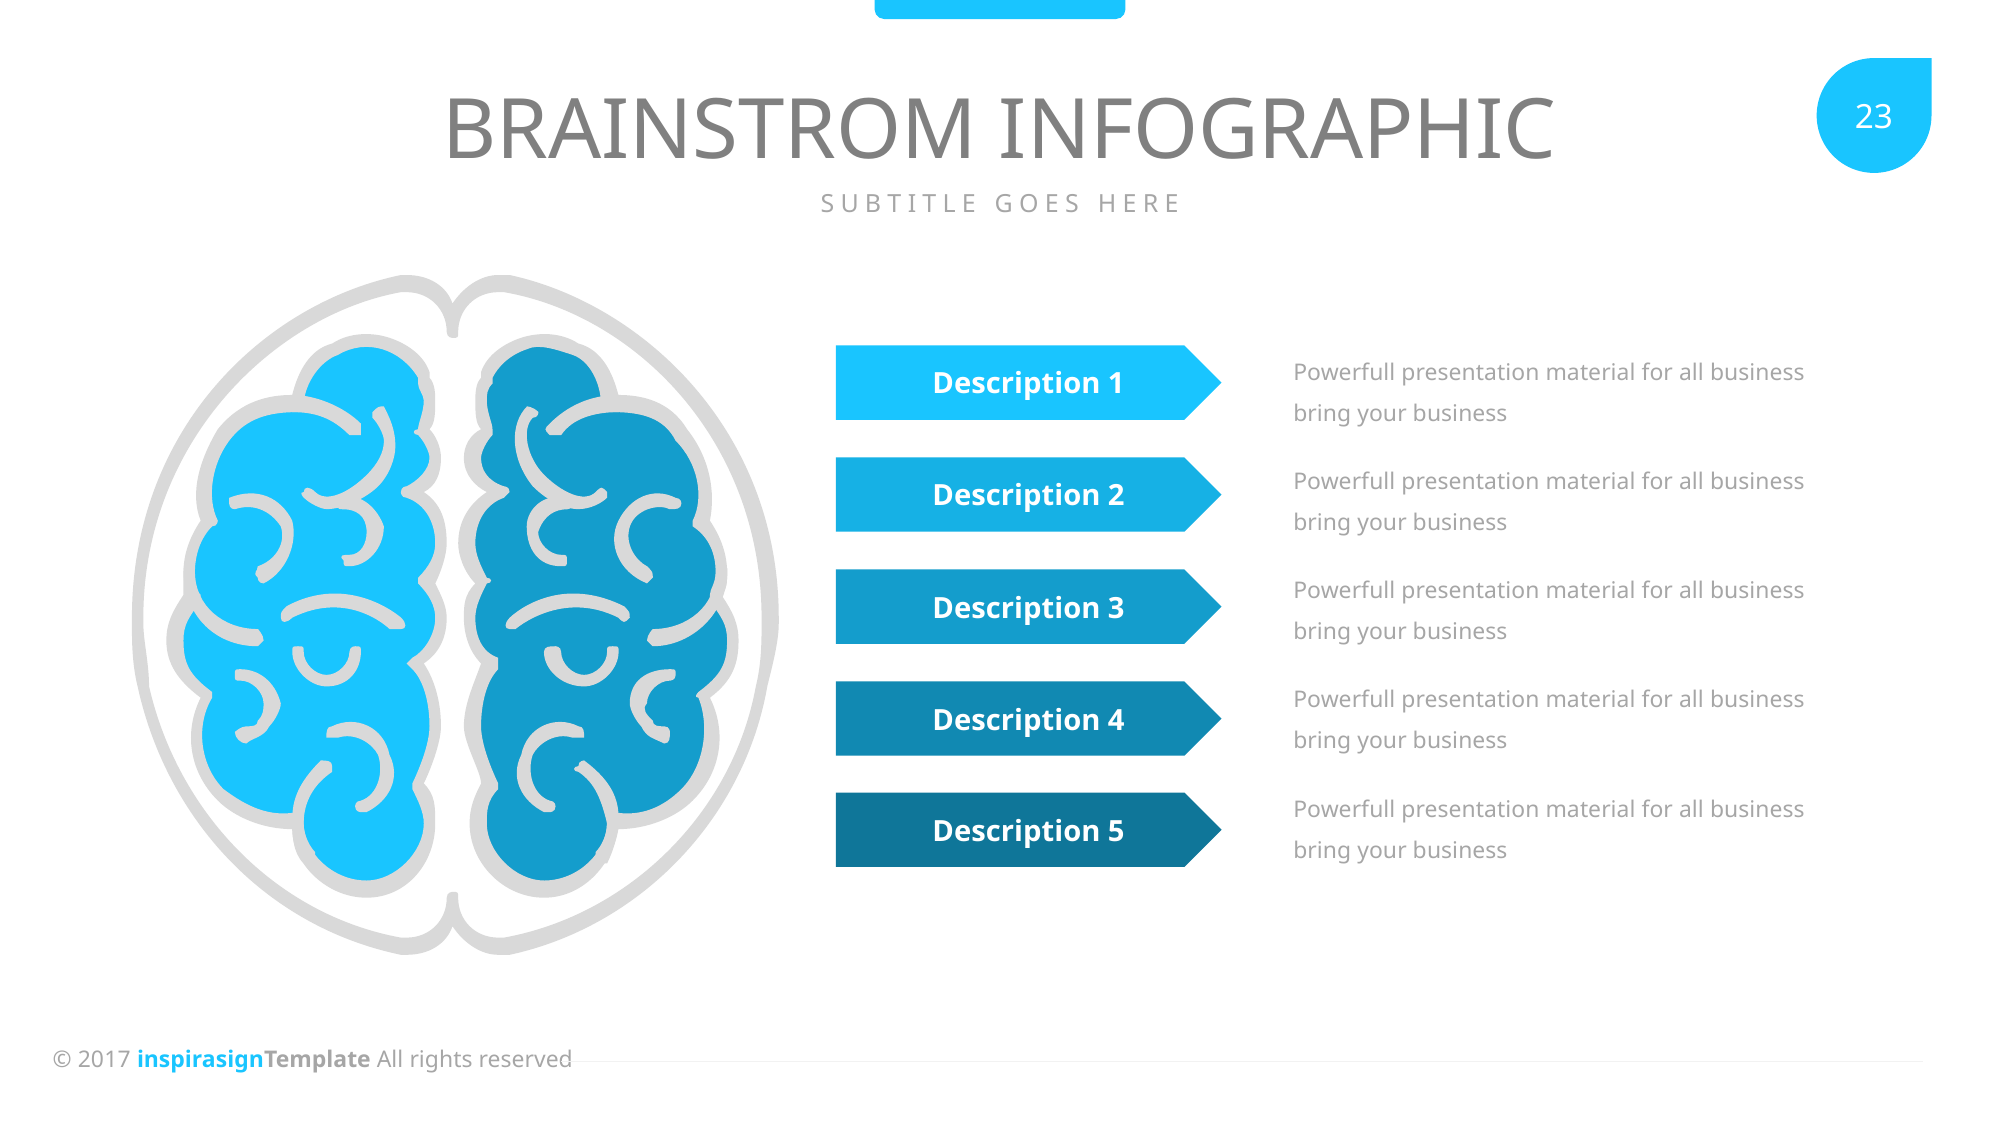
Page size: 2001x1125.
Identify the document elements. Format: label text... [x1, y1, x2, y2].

text_box [834, 568, 1224, 645]
text_box SUBTITLE GOES HERE [805, 180, 1195, 225]
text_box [131, 274, 779, 955]
text_box [834, 456, 1224, 533]
text_box Powerfull presentation material for all business bring your business [1278, 773, 1874, 871]
text_box [834, 680, 1224, 757]
text_box [834, 791, 1224, 868]
text_box Description 2 [917, 469, 1140, 520]
text_box Description 3 [917, 581, 1140, 632]
text_box Powerfull presentation material for all business bring your business [1278, 336, 1874, 434]
text_box Powerfull presentation material for all business bring your business [1278, 445, 1874, 543]
text_box Description 1 [917, 357, 1140, 408]
text_box [834, 344, 1224, 421]
text_box Powerfull presentation material for all business bring your business [1278, 554, 1874, 652]
text_box Powerfull presentation material for all business bring your business [1278, 663, 1874, 761]
text_box Description 5 [917, 804, 1140, 855]
text_box Description 4 [917, 693, 1140, 744]
text_box BRAINSTROM INFOGRAPHIC [427, 68, 1572, 183]
